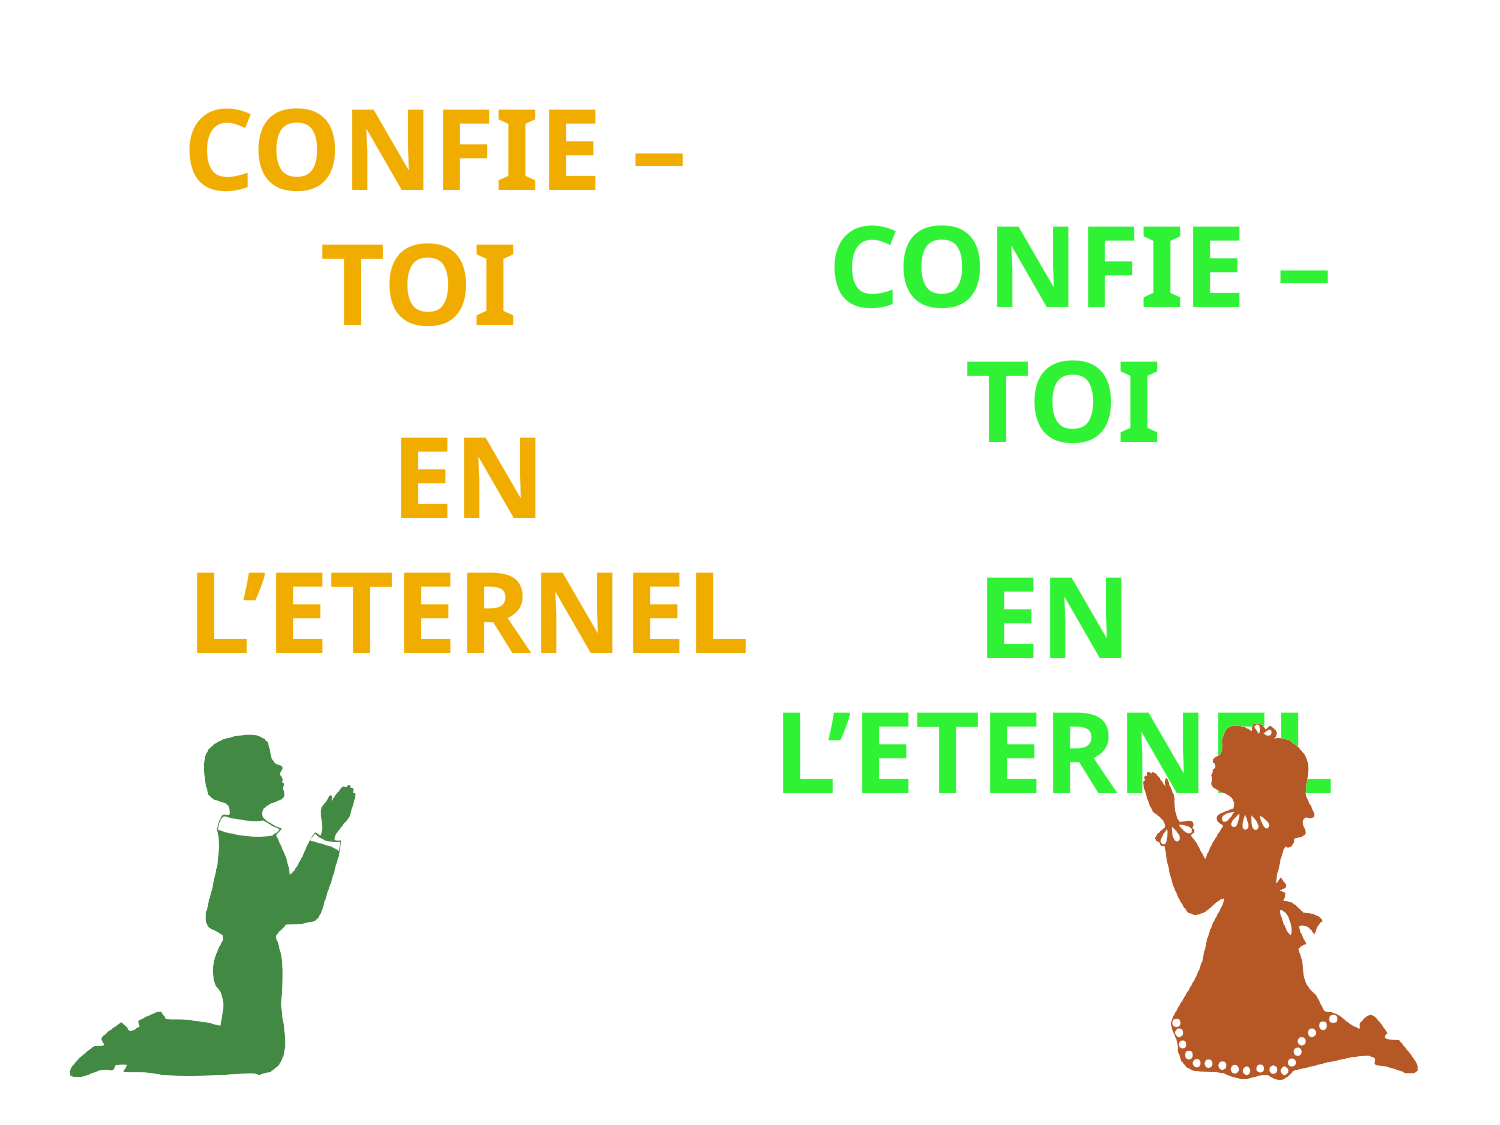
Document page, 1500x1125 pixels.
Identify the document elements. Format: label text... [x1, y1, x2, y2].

picture [1136, 714, 1433, 1081]
text_box En l’Eternel [93, 398, 844, 684]
text_box Confie –toi [93, 70, 774, 356]
text_box En l’Eternel [679, 538, 1430, 824]
picture [58, 726, 360, 1077]
text_box Confie –toi [738, 187, 1418, 473]
